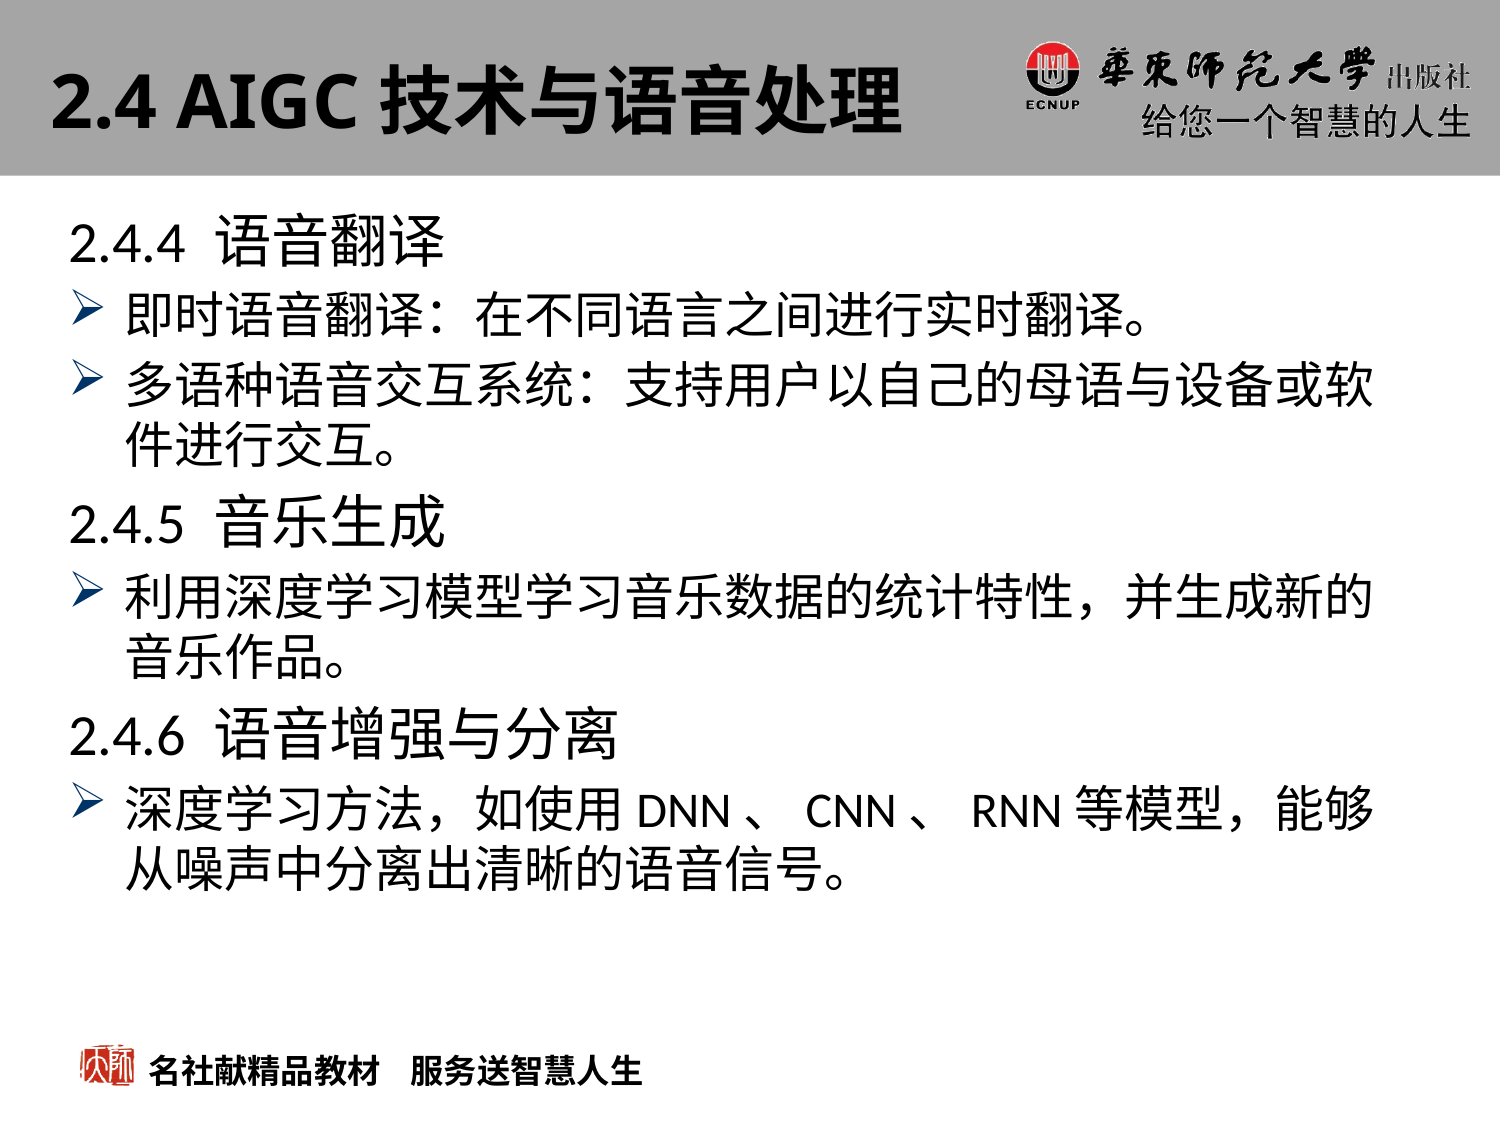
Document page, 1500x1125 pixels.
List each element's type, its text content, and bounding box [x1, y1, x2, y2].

picture [70, 1042, 138, 1090]
title 2.4 AIGC技术与语音处理 [35, 58, 1198, 139]
picture [1009, 35, 1500, 153]
list 2.4.4 语音翻译 即时语音翻译：在不同语言之间进行实时翻译。 多语种语音交互系统：支持用户以自己的母语与设备或软件进行交互。 2.4.5 音乐生成 利用深度学习模型学习音乐数据的统计特性，并生成新的音乐作品。 2.4.6 语音增强与分离 深度学习方法，如使用DNN、CNN、RNN等模型，能够从噪声中分离出清晰的语音信号。 [53, 196, 1425, 1024]
